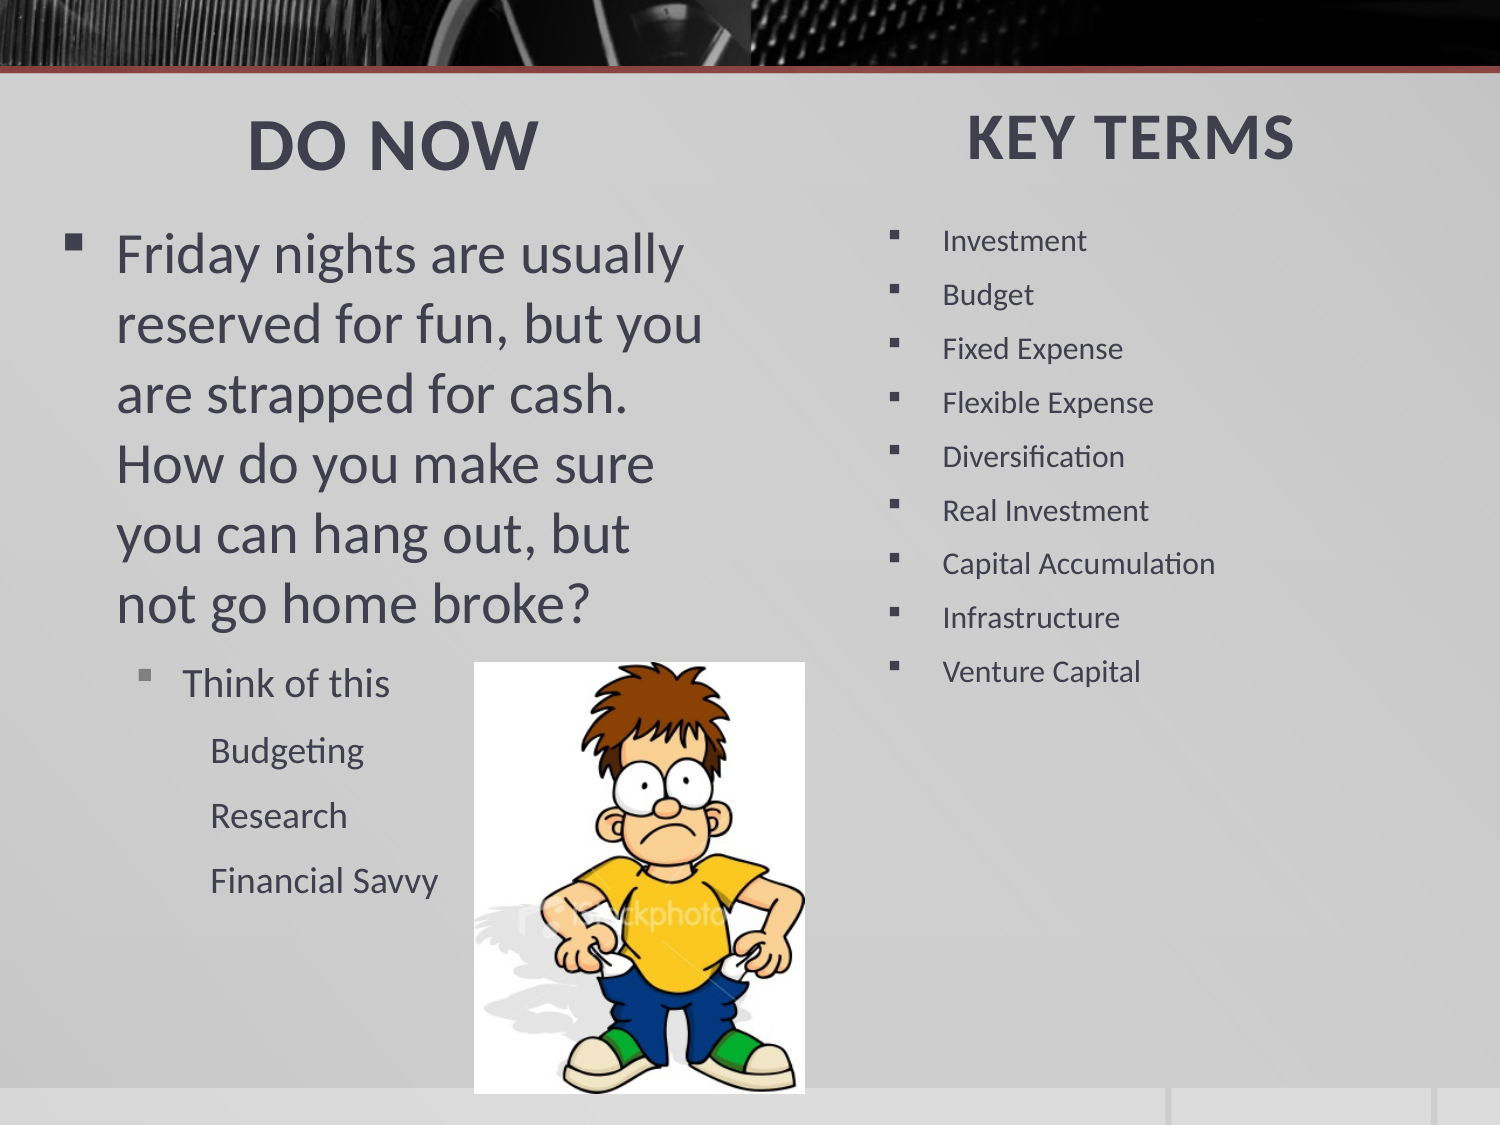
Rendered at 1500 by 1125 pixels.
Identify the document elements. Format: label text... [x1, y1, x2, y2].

list Do Now [62, 125, 726, 193]
list Key Terms [800, 112, 1463, 180]
list Friday nights are usually reserved for fun, but you are strapped for cash. How do you make sure you can hang out, but not go home broke? Think of this Budgeting Research Financial Savvy [60, 207, 723, 808]
list Investment Budget Fixed Expense Flexible Expense Diversification Real Investment Capital Accumulation Infrastructure Venture Capital [887, 212, 1463, 700]
picture [0, 0, 1500, 66]
picture [474, 662, 805, 1094]
